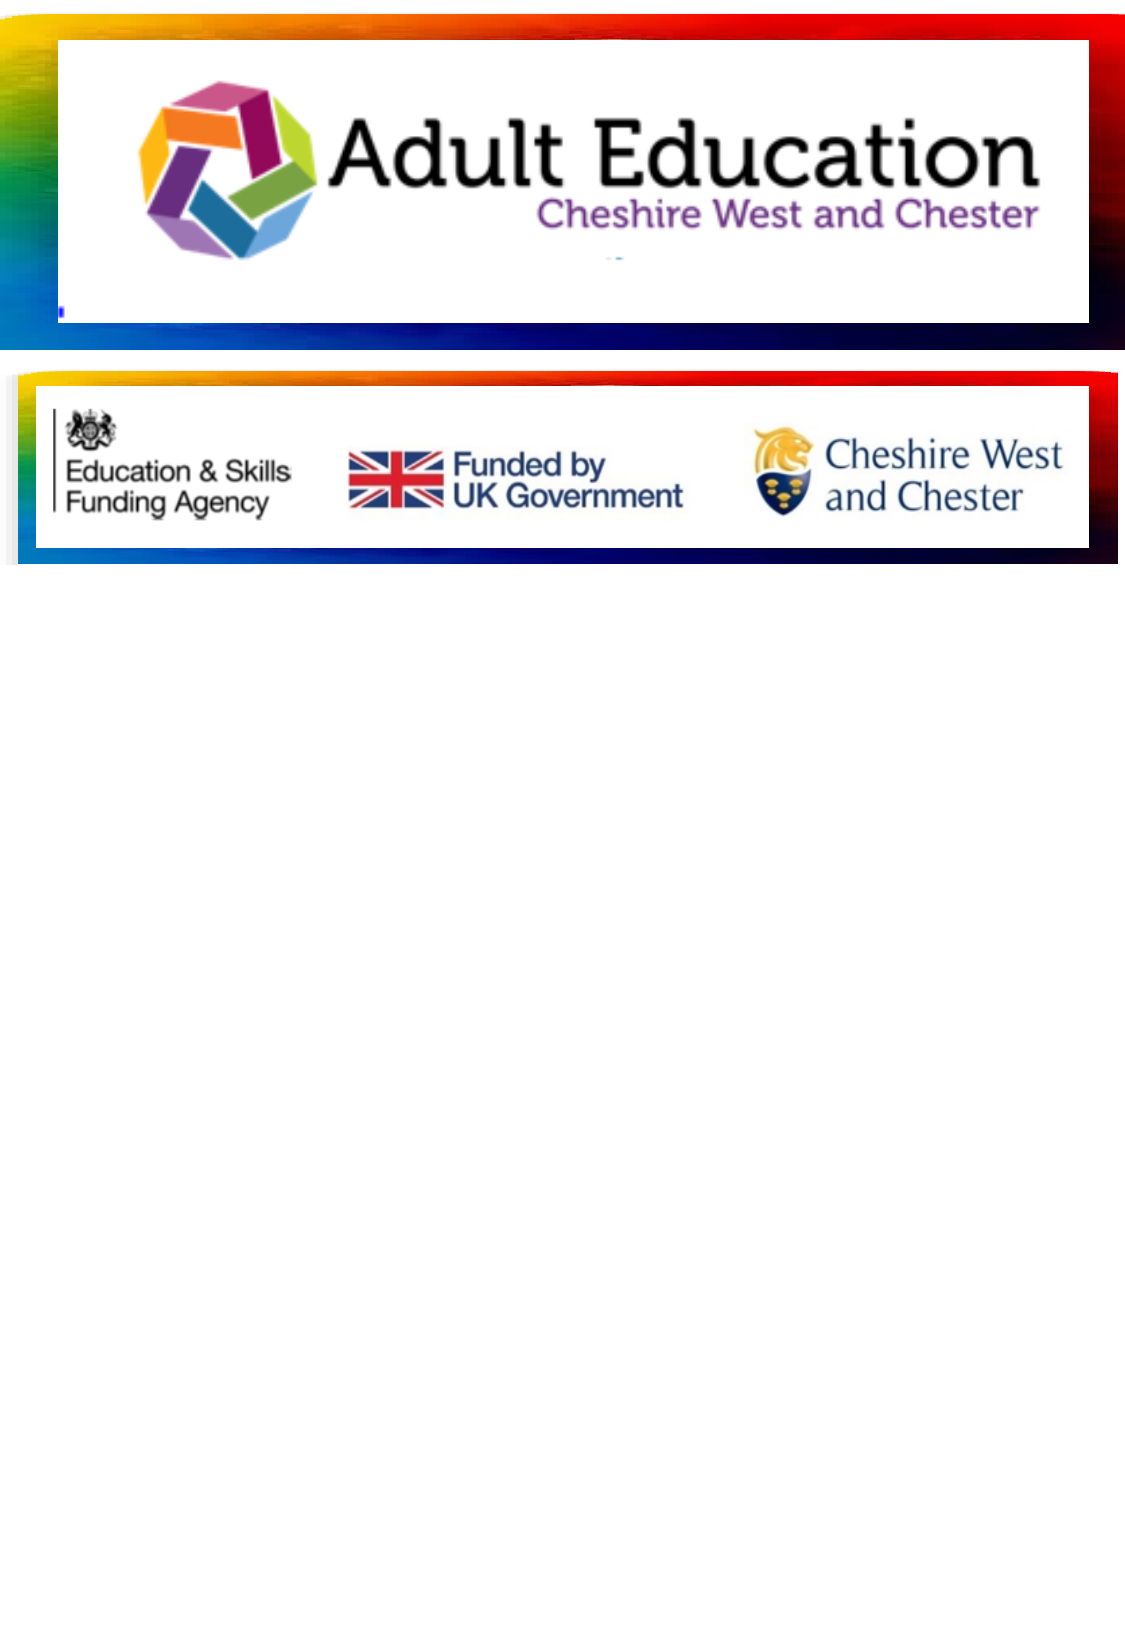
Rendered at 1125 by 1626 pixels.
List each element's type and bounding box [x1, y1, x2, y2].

picture [0, 369, 1118, 565]
picture [0, 12, 1125, 353]
